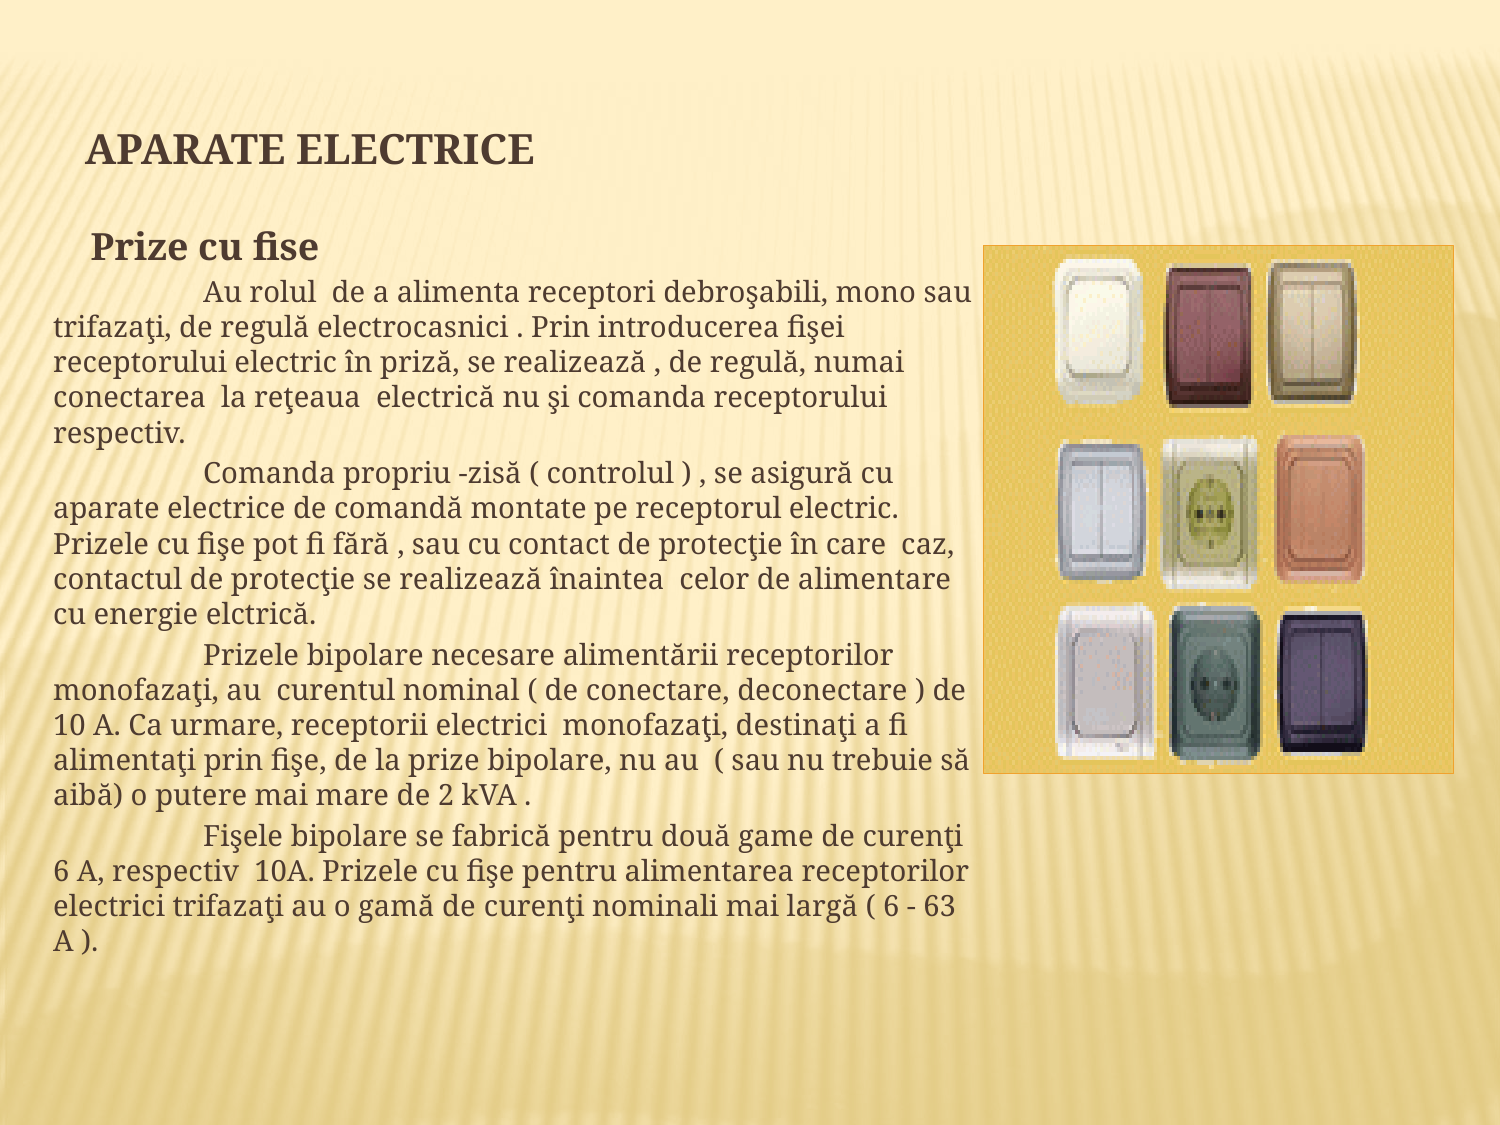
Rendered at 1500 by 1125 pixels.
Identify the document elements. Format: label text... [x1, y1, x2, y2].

list Prize cu fise Au rolul de a alimenta receptori debroşabili, mono sau trifazaţi, de regulă electrocasnici . Prin introducerea fişei receptorului electric în priză, se realizează , de regulă, numai conectarea la reţeaua electrică nu şi comanda receptorului respectiv. Comanda propriu -zisă ( controlul ) , se asigură cu aparate electrice de comandă montate pe receptorul electric. Prizele cu fişe pot fi fără , sau cu contact de protecţie în care caz, contactul de protecţie se realizează înaintea celor de alimentare cu energie elctrică. Prizele bipolare necesare alimentării receptorilor monofazaţi, au curentul nominal ( de conectare, deconectare ) de 10 A. Ca urmare, receptorii electrici monofazaţi, destinaţi a fi alimentaţi prin fişe, de la prize bipolare, nu au ( sau nu trebuie să aibă) o putere mai mare de 2 kVA . Fişele bipolare se fabrică pentru două game de curenţi 6 A, respectiv 10A. Prizele cu fişe pentru alimentarea receptorilor electrici trifazaţi au o gamă de curenţi nominali mai largă ( 6 - 63 A ). [35, 222, 998, 985]
title APARATE ELECTRICE [70, 105, 1033, 192]
picture [984, 245, 1454, 774]
